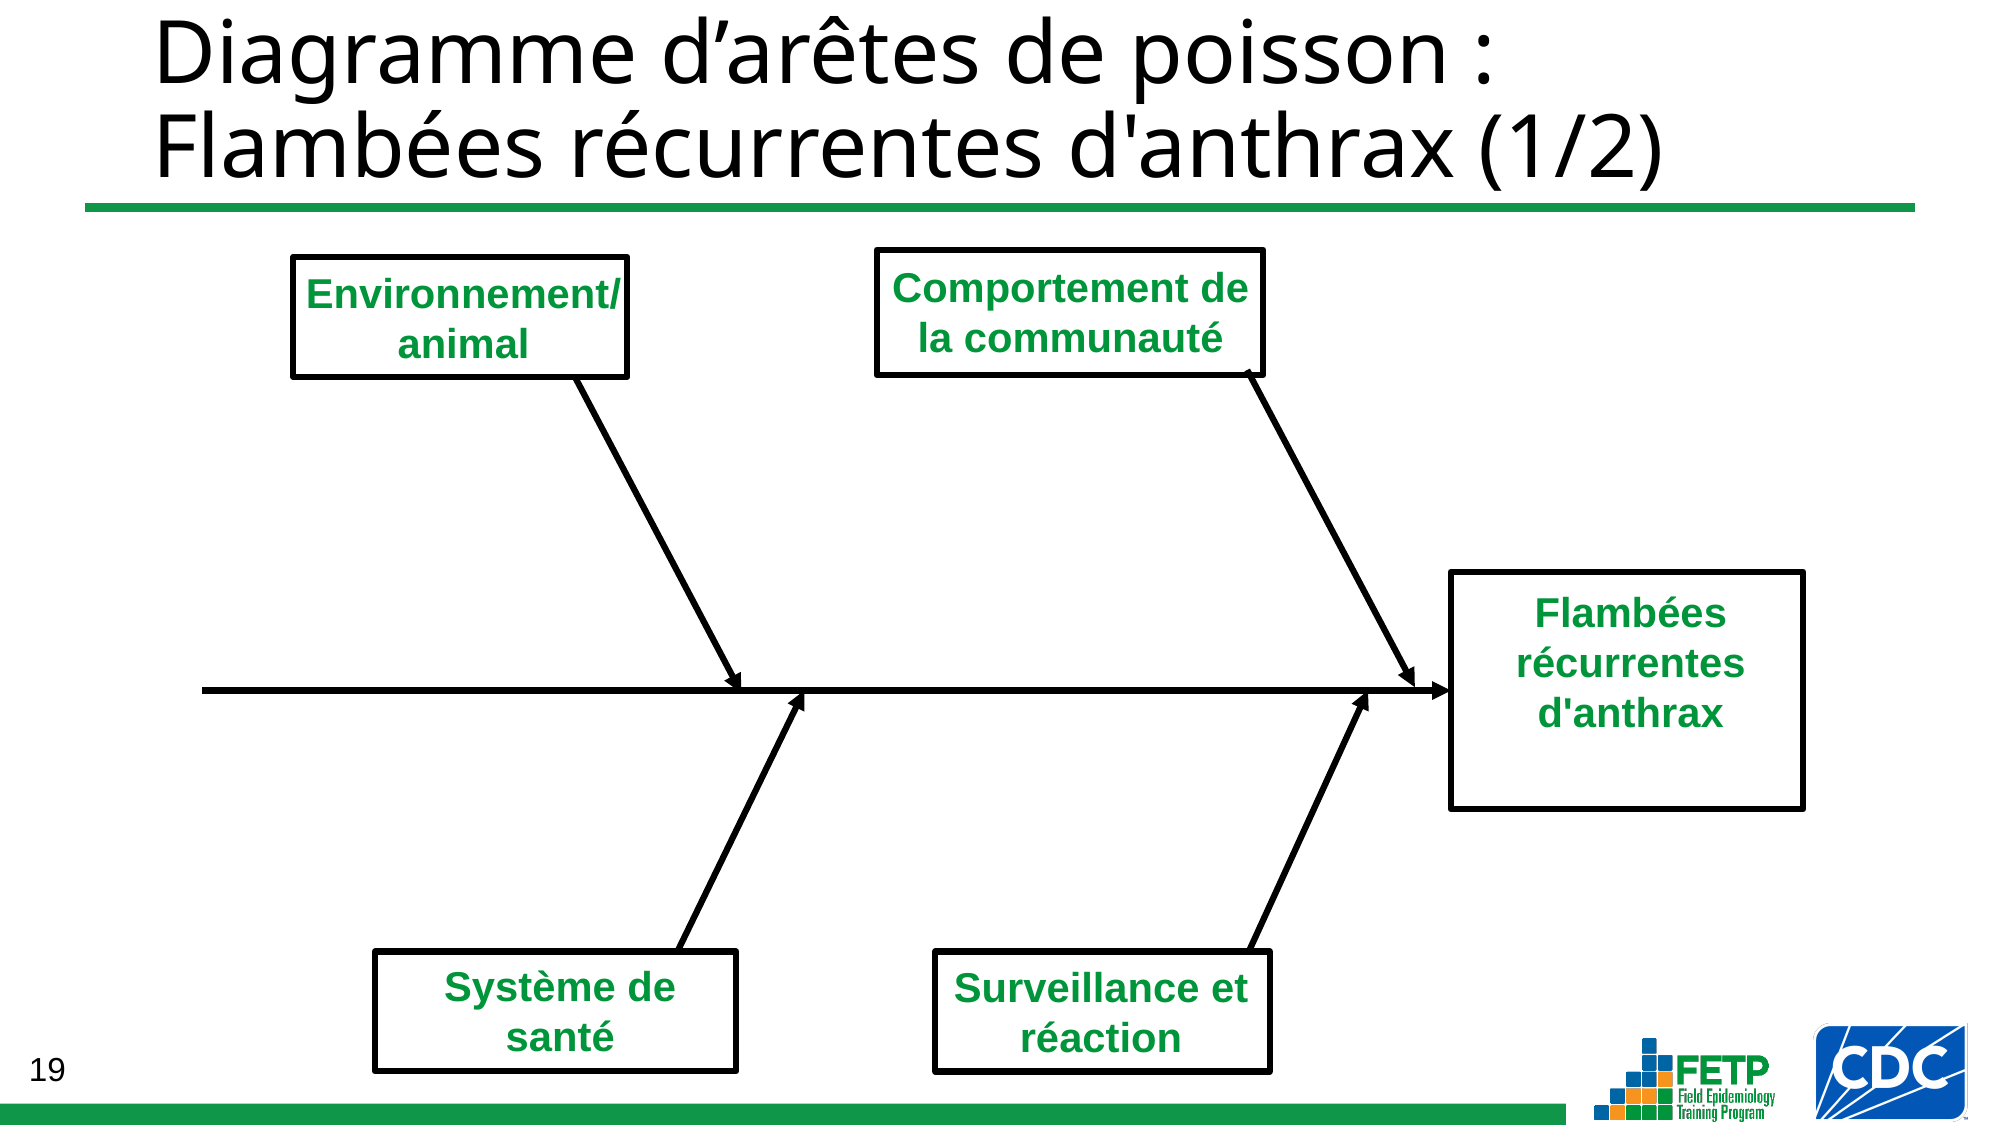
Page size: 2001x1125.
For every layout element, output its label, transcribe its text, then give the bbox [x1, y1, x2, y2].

picture [1594, 1072, 1775, 1122]
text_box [202, 249, 1804, 1072]
picture [1813, 1023, 1968, 1122]
title Diagramme d’arêtes de poisson : Flambées récurrentes d'anthrax (1/2) [137, 0, 1863, 207]
